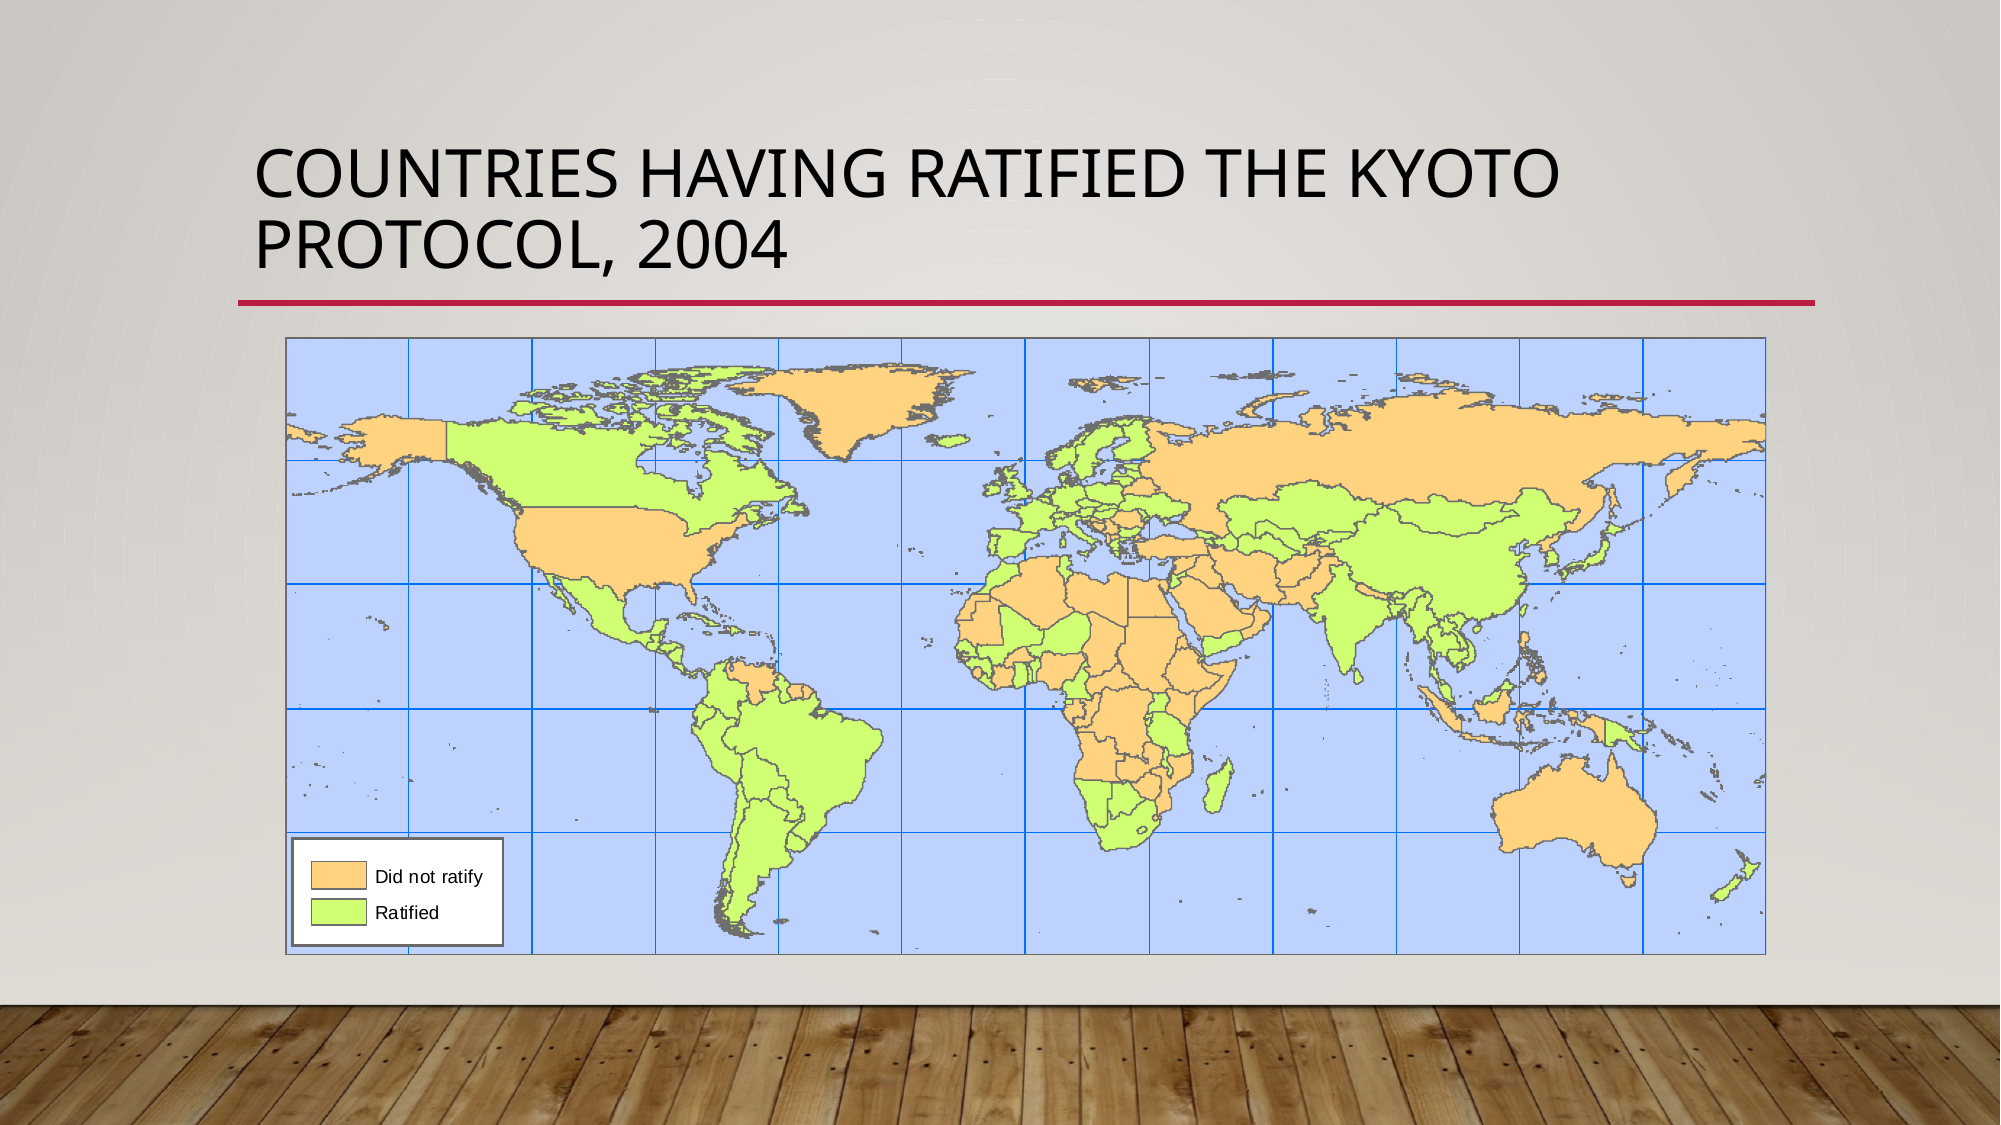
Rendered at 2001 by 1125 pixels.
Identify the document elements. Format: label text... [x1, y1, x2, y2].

picture [0, 1005, 2000, 1125]
title Countries Having Ratified the Kyoto Protocol, 2004 [238, 131, 1814, 305]
picture [285, 336, 1767, 955]
